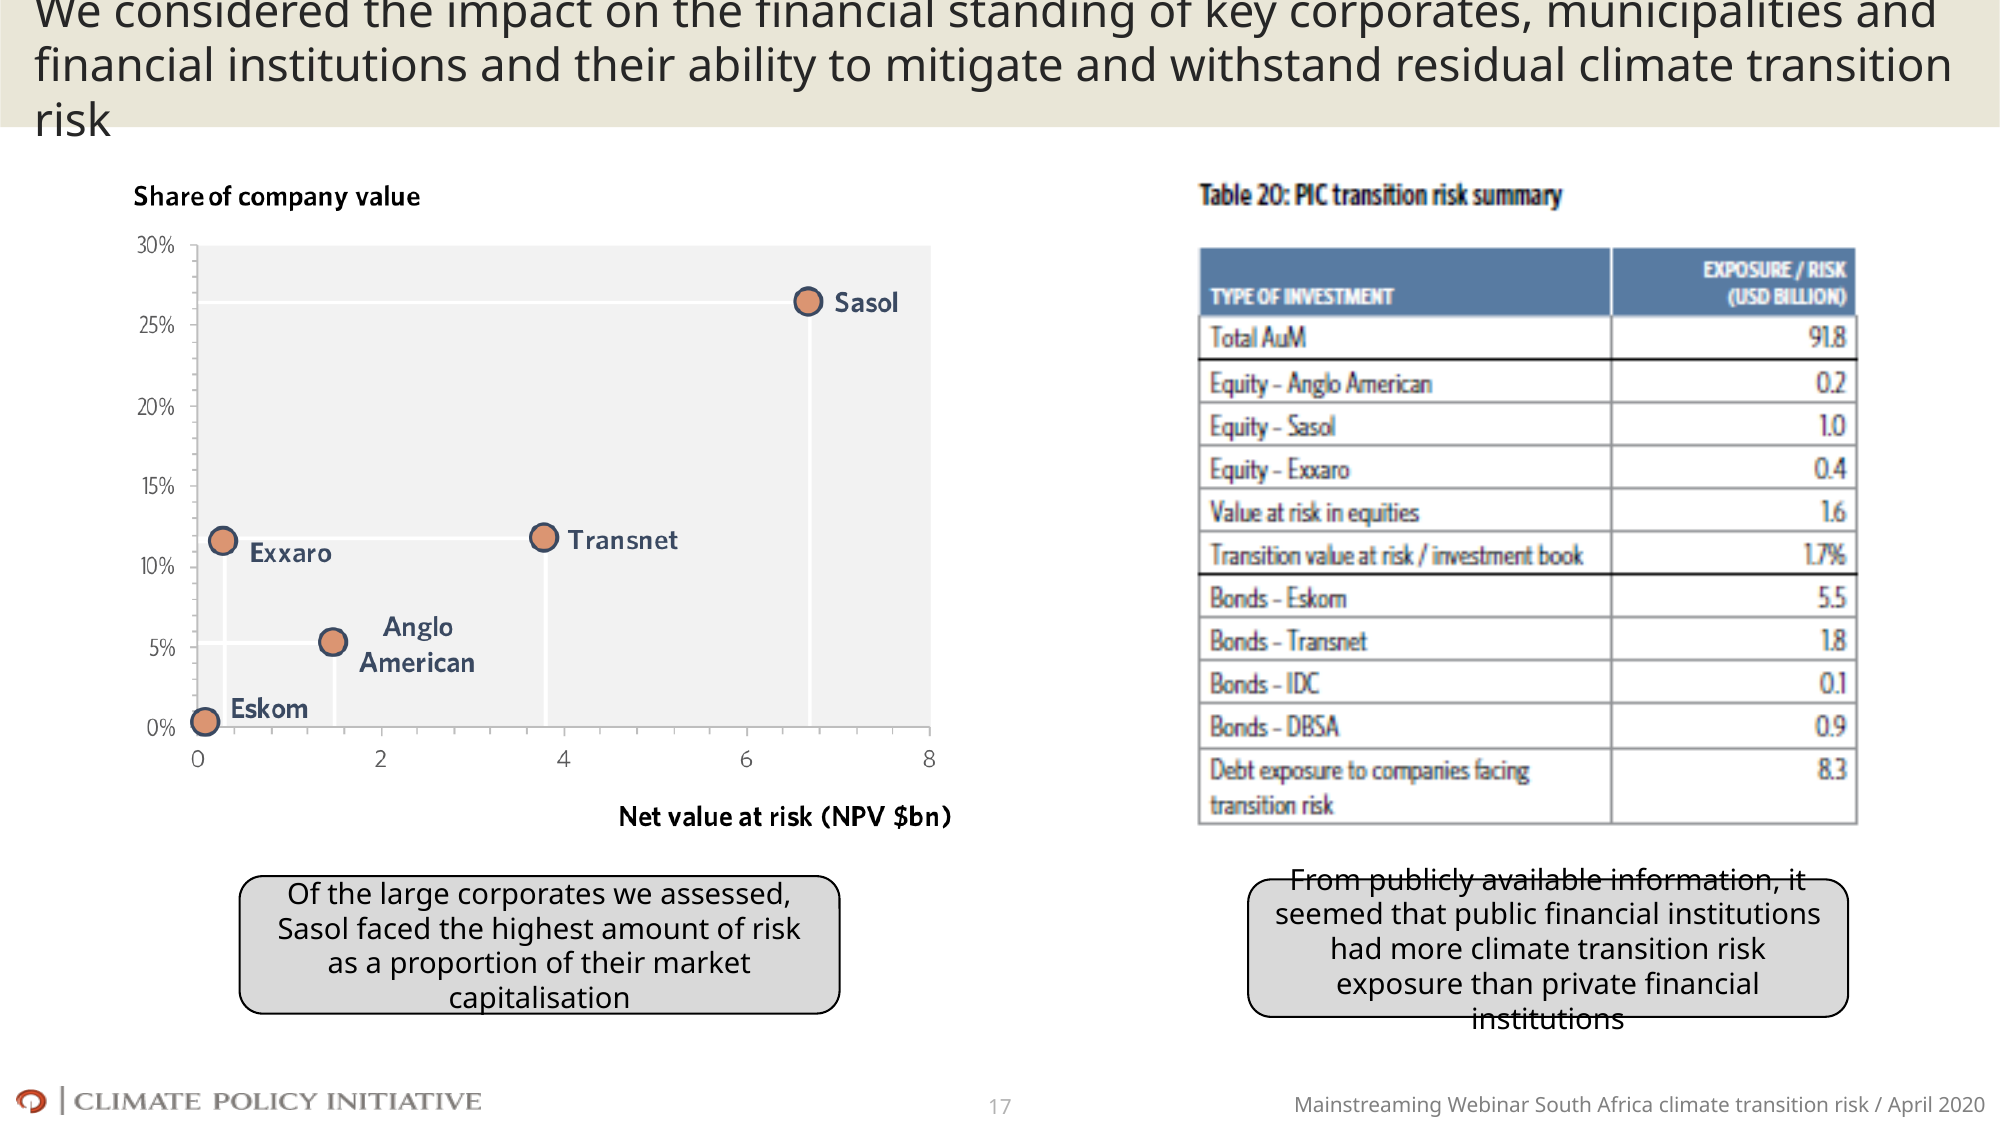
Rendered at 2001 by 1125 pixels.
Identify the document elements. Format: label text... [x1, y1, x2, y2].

text_box From publicly available information, it seemed that public financial institutions had more climate transition risk exposure than private financial institutions [1246, 877, 1851, 1019]
picture [124, 170, 955, 834]
slide_number 17 [766, 1089, 1234, 1125]
text_box Of the large corporates we assessed, Sasol faced the highest amount of risk as a proportion of their market capitalisation [237, 874, 842, 1016]
picture [16, 1086, 481, 1115]
text_box We considered the impact on the financial standing of key corporates, municipalities and financial institutions and their ability to mitigate and withstand residual climate transition risk [0, 0, 2000, 128]
picture [1196, 170, 1872, 840]
